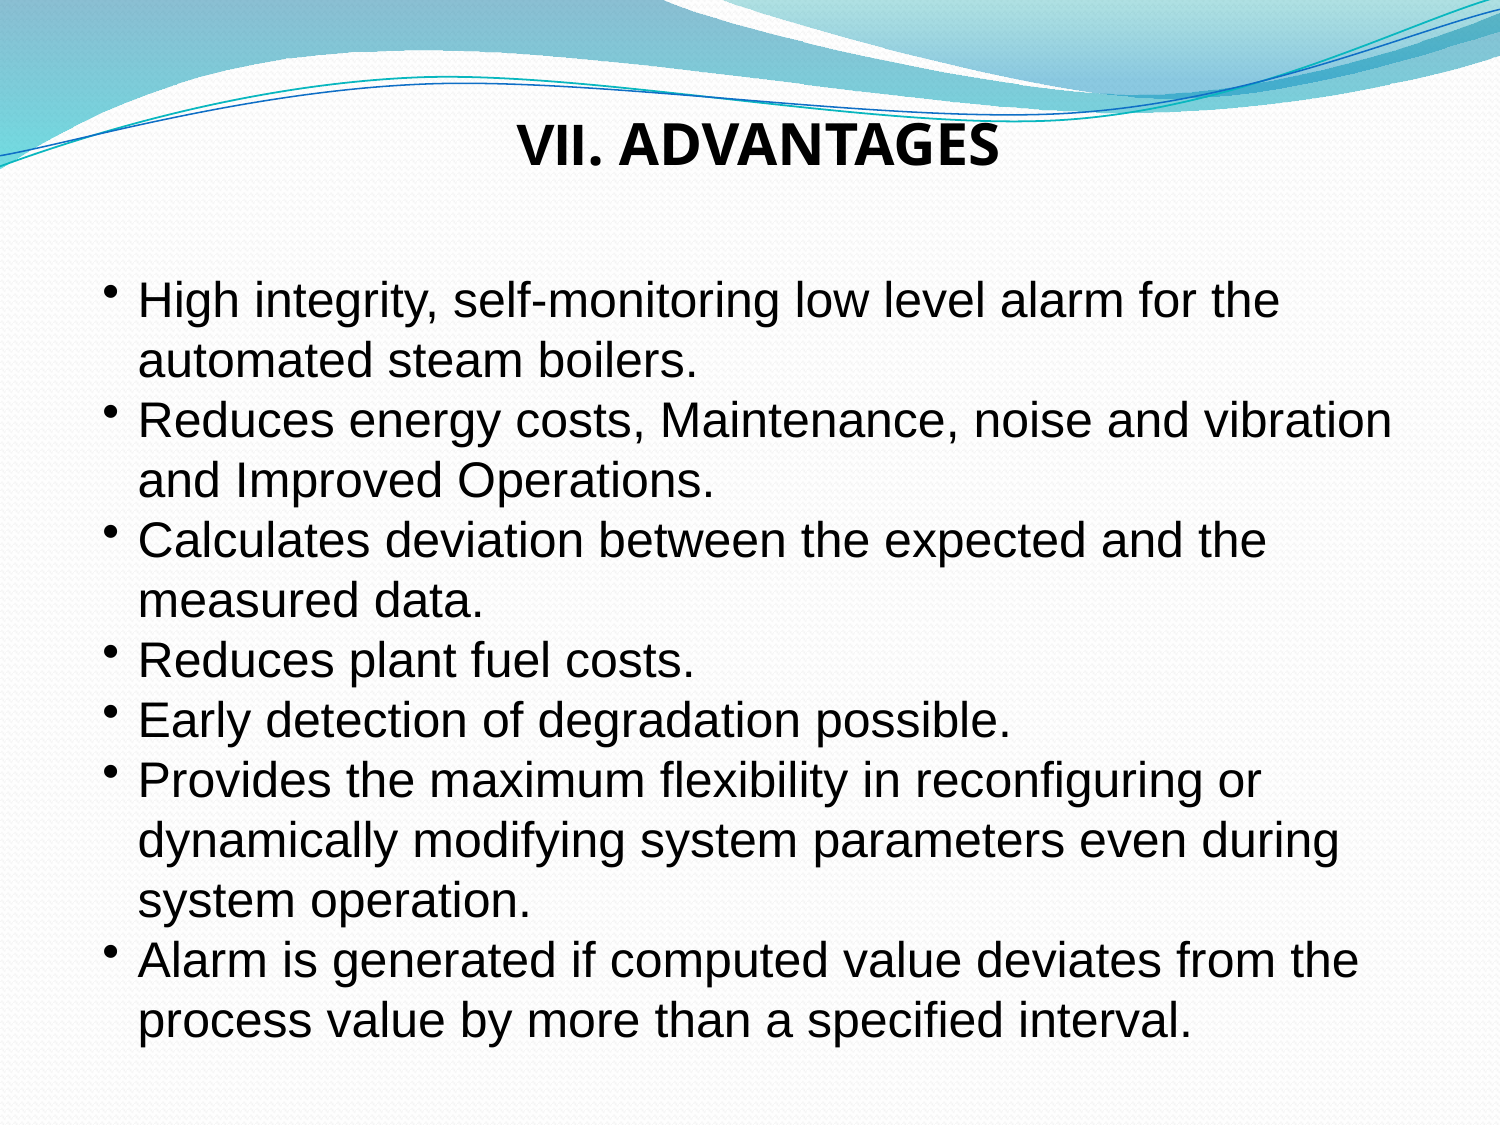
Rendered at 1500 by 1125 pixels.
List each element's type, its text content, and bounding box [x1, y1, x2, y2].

text_box VII. ADVANTAGES High integrity, self-monitoring low level alarm for the automated steam boilers. Reduces energy costs, Maintenance, noise and vibration and Improved Operations. Calculates deviation between the expected and the measured data. Reduces plant fuel costs. Early detection of degradation possible. Provides the maximum flexibility in reconfiguring or dynamically modifying system parameters even during system operation. Alarm is generated if computed value deviates from the process value by more than a specified interval. [87, 99, 1413, 1055]
